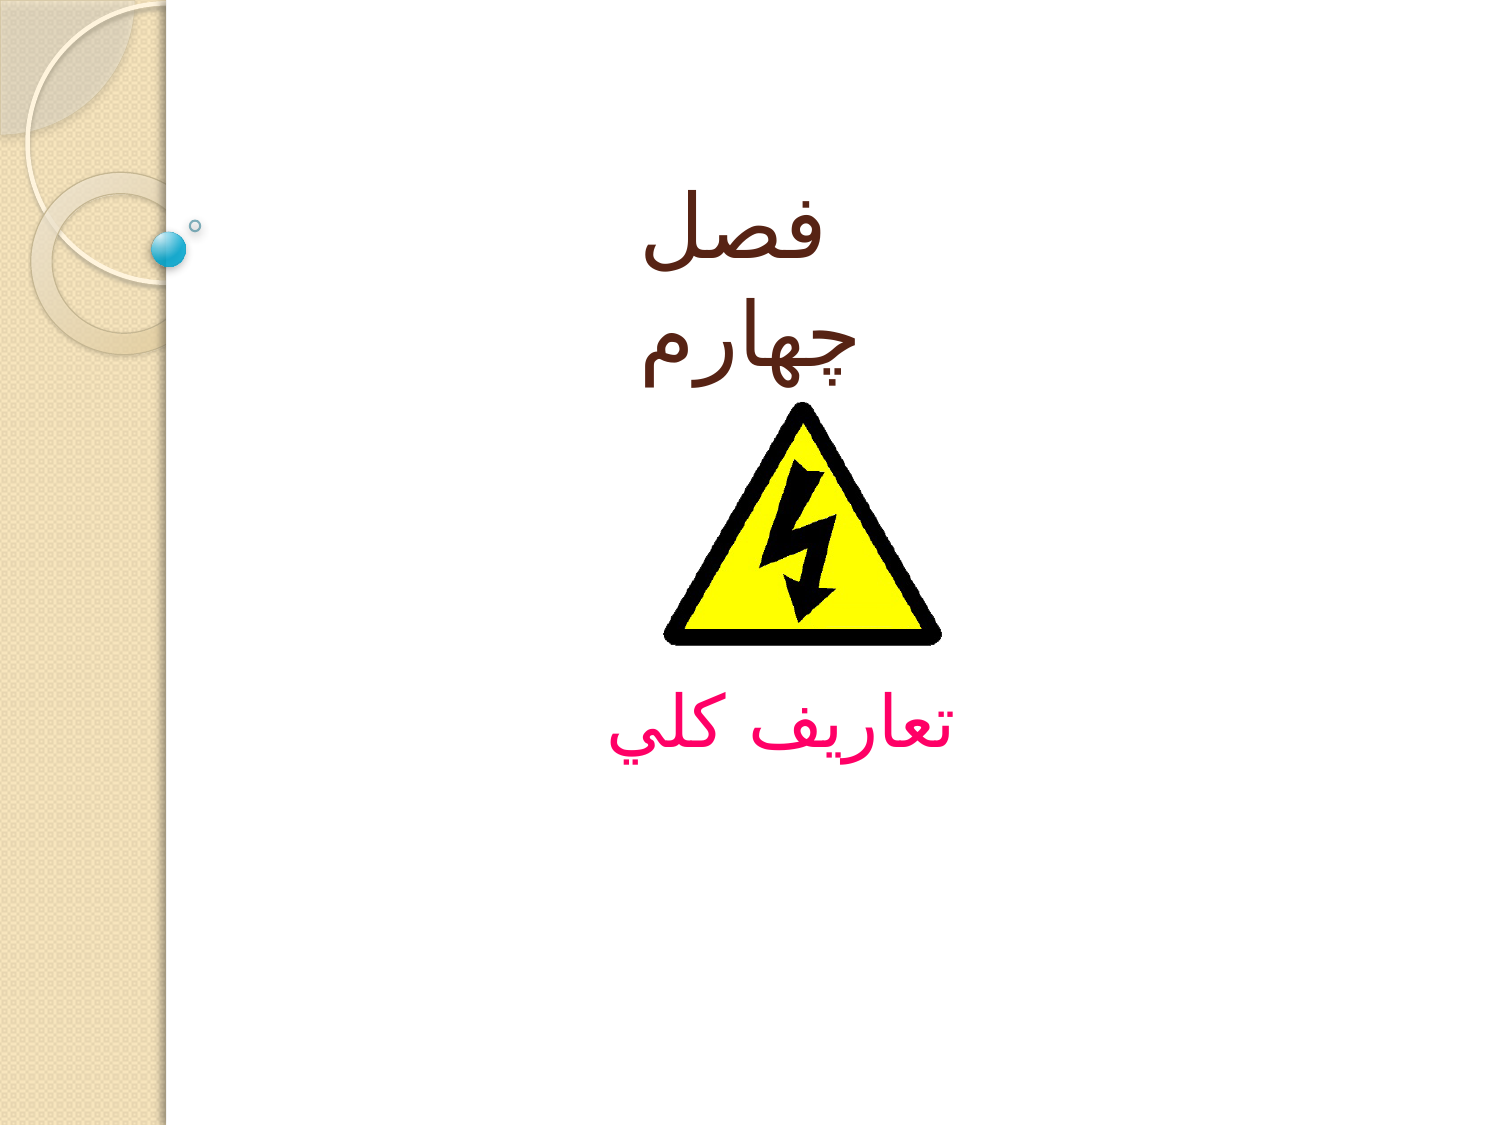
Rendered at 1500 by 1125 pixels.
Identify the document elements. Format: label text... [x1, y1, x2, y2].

picture [662, 399, 945, 649]
title فصل چهارم [624, 149, 988, 392]
subtitle تعاريف كلي [525, 675, 975, 822]
